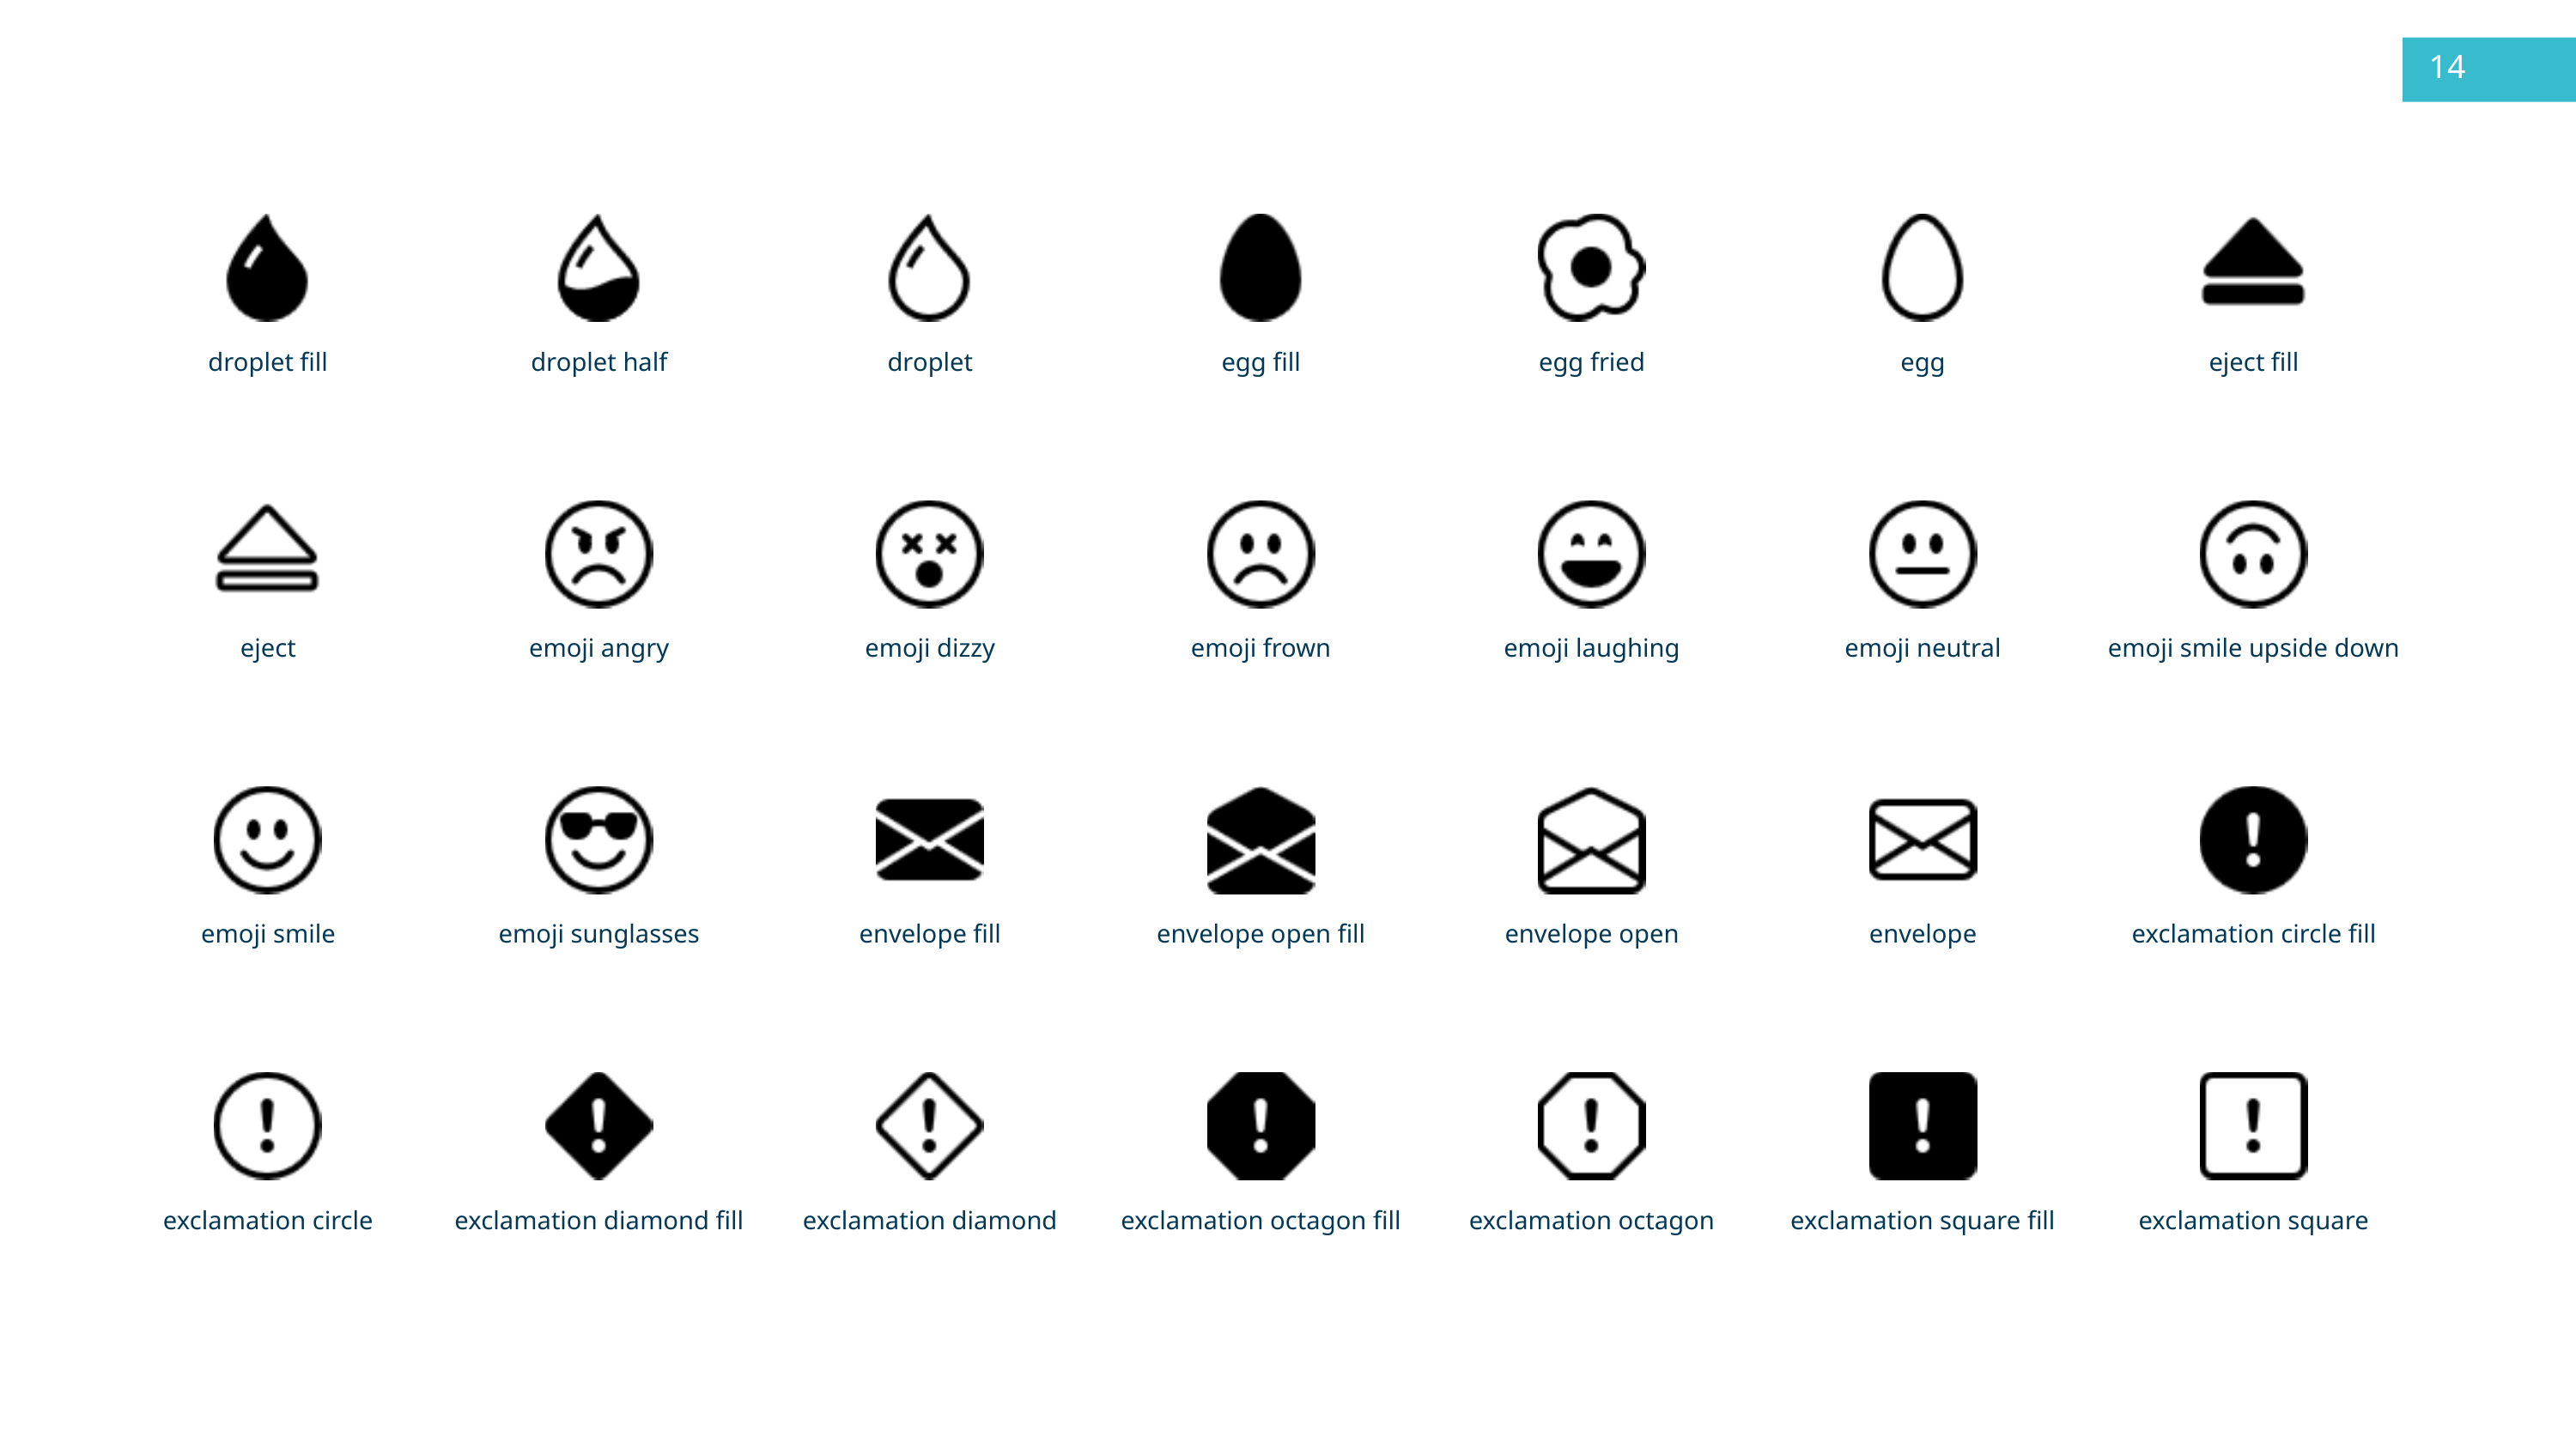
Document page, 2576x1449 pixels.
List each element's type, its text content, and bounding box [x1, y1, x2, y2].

picture [214, 786, 323, 894]
picture [545, 500, 653, 609]
picture [1868, 786, 1978, 894]
picture [1868, 500, 1978, 609]
text_box emoji laughing [1413, 626, 1744, 669]
picture [545, 1072, 653, 1181]
slide_number 14 [2415, 35, 2502, 100]
picture [2200, 786, 2308, 894]
text_box emoji smile [89, 912, 420, 955]
text_box exclamation circle fill [2075, 912, 2433, 955]
picture [214, 214, 323, 323]
text_box droplet half [420, 339, 750, 383]
picture [2200, 500, 2308, 609]
text_box egg [1744, 339, 2075, 383]
picture [1207, 214, 1315, 323]
text_box exclamation square [2075, 1197, 2433, 1241]
text_box envelope fill [750, 912, 1082, 955]
picture [214, 500, 323, 609]
text_box exclamation octagon fill [1082, 1197, 1413, 1241]
text_box eject [89, 626, 420, 669]
text_box emoji dizzy [750, 626, 1082, 669]
picture [1868, 214, 1978, 323]
picture [876, 214, 985, 323]
text_box envelope [1744, 912, 2075, 955]
text_box envelope open fill [1082, 912, 1413, 955]
picture [545, 214, 653, 323]
picture [1207, 500, 1315, 609]
text_box exclamation square fill [1744, 1197, 2075, 1241]
text_box emoji neutral [1744, 626, 2075, 669]
picture [1207, 786, 1315, 894]
text_box egg fill [1082, 339, 1413, 383]
picture [545, 786, 653, 894]
picture [1538, 500, 1646, 609]
text_box droplet [750, 339, 1082, 383]
picture [876, 500, 985, 609]
text_box eject fill [2075, 339, 2433, 383]
picture [1538, 786, 1646, 894]
text_box egg fried [1413, 339, 1744, 383]
text_box exclamation diamond fill [420, 1197, 750, 1241]
text_box exclamation circle [89, 1197, 420, 1241]
text_box envelope open [1413, 912, 1744, 955]
text_box emoji smile upside down [2075, 626, 2433, 669]
picture [1207, 1072, 1315, 1181]
text_box emoji angry [420, 626, 750, 669]
picture [214, 1072, 323, 1181]
text_box droplet fill [89, 339, 420, 383]
text_box exclamation diamond [750, 1197, 1082, 1241]
picture [876, 1072, 985, 1181]
text_box exclamation octagon [1413, 1197, 1744, 1241]
text_box emoji frown [1082, 626, 1413, 669]
text_box emoji sunglasses [420, 912, 750, 955]
picture [2200, 214, 2308, 323]
picture [2200, 1072, 2308, 1181]
picture [1868, 1072, 1978, 1181]
picture [1538, 1072, 1646, 1181]
picture [1538, 214, 1646, 323]
picture [876, 786, 985, 894]
